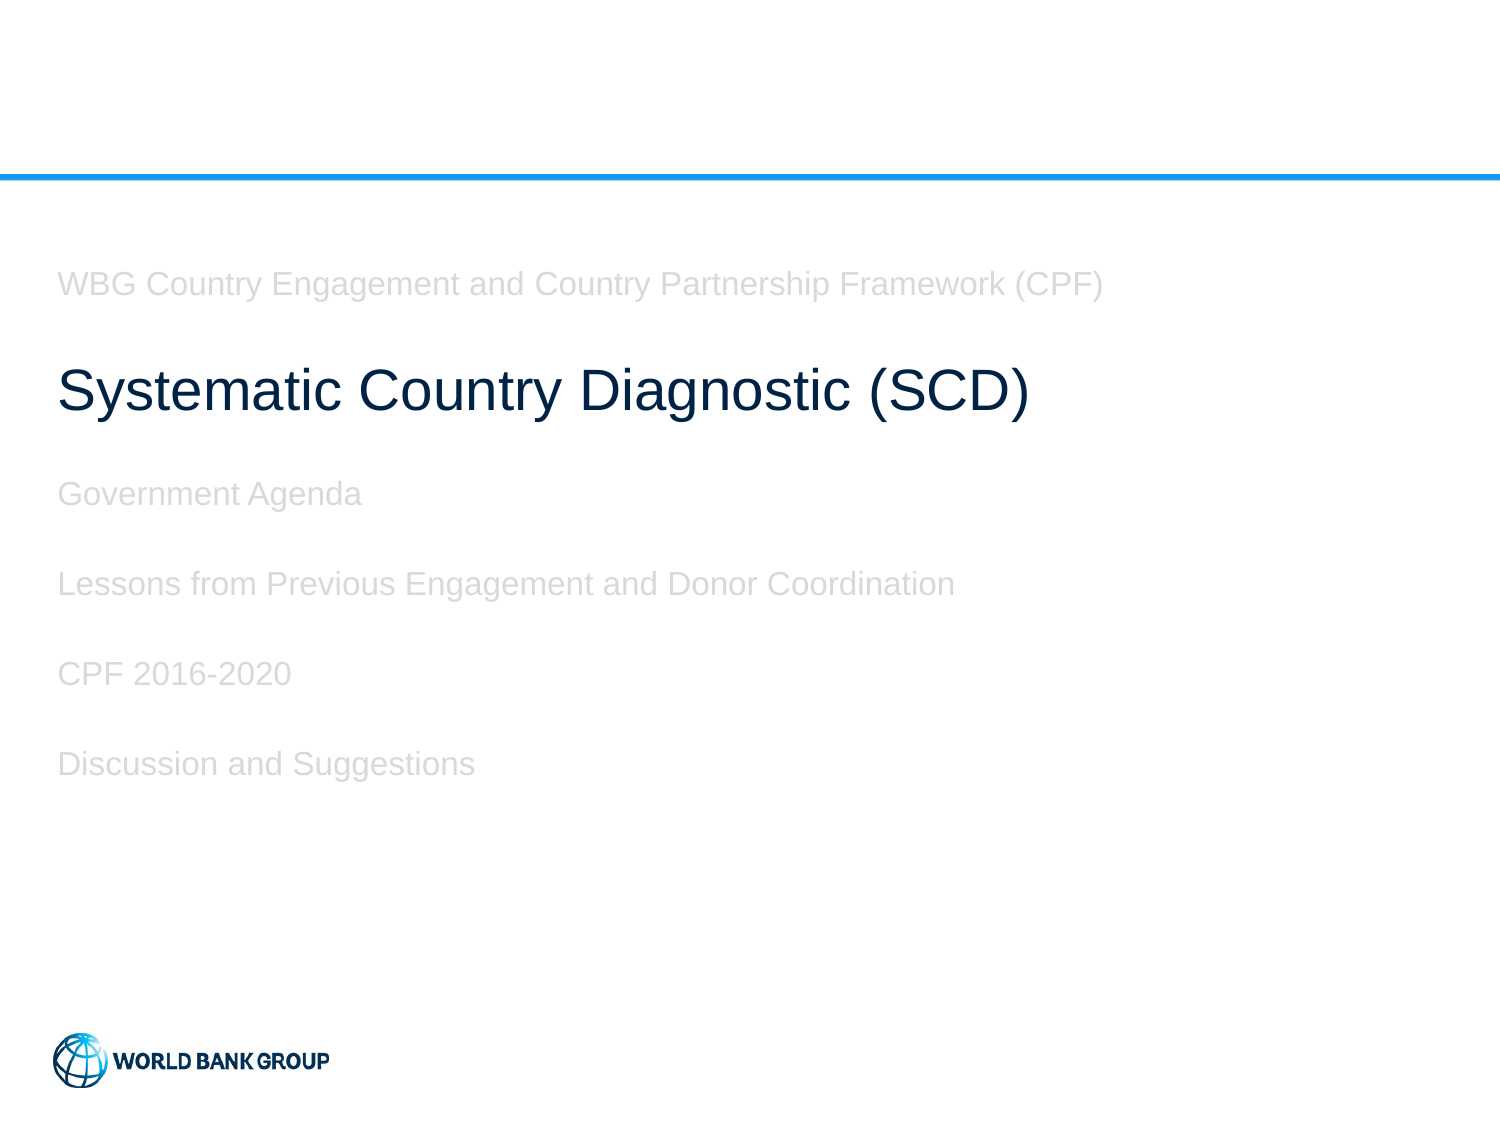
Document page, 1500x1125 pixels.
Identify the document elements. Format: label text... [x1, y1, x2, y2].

picture [77, 1045, 85, 1055]
picture [0, 174, 1500, 180]
list WBG Country Engagement and Country Partnership Framework (CPF) Systematic Country Diagnostic (SCD) Government Agenda Lessons from Previous Engagement and Donor Coordination CPF 2016-2020 Discussion and Suggestions [57, 262, 1448, 1020]
picture [53, 1033, 329, 1088]
picture [69, 1043, 79, 1050]
